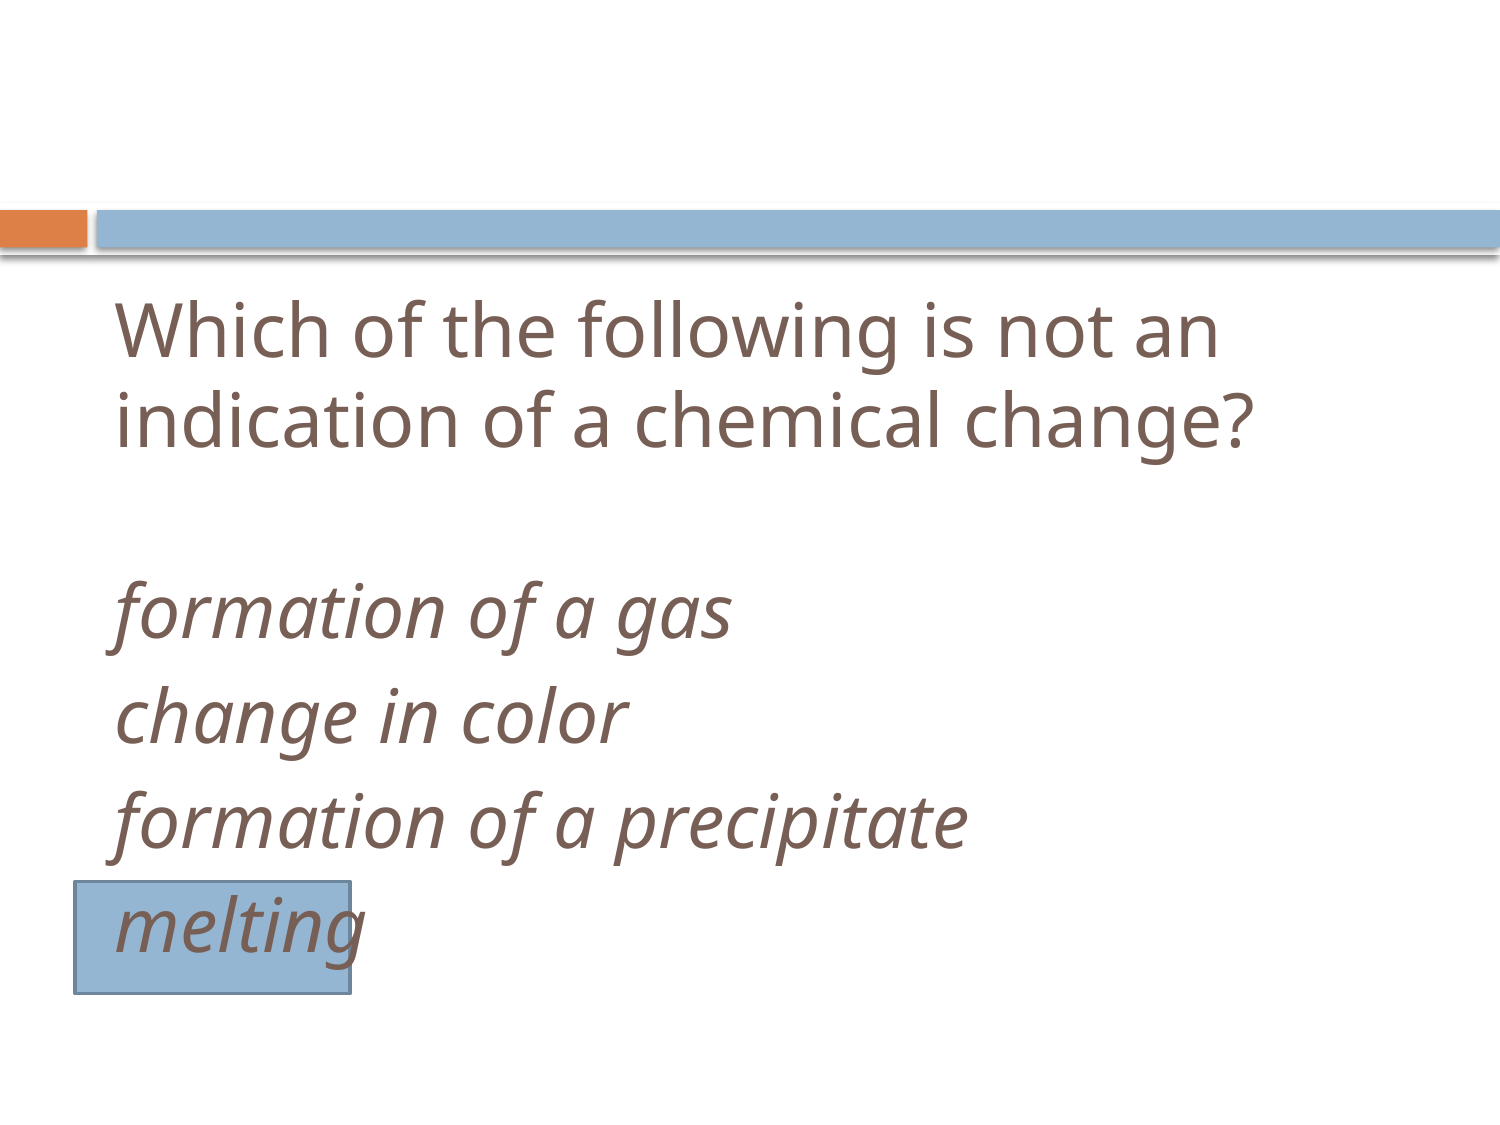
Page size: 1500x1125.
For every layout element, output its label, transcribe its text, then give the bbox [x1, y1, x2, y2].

text_box [73, 880, 99, 995]
list Which of the following is not an indication of a chemical change? formation of a gas change in color formation of a precipitate melting [99, 275, 1438, 1013]
